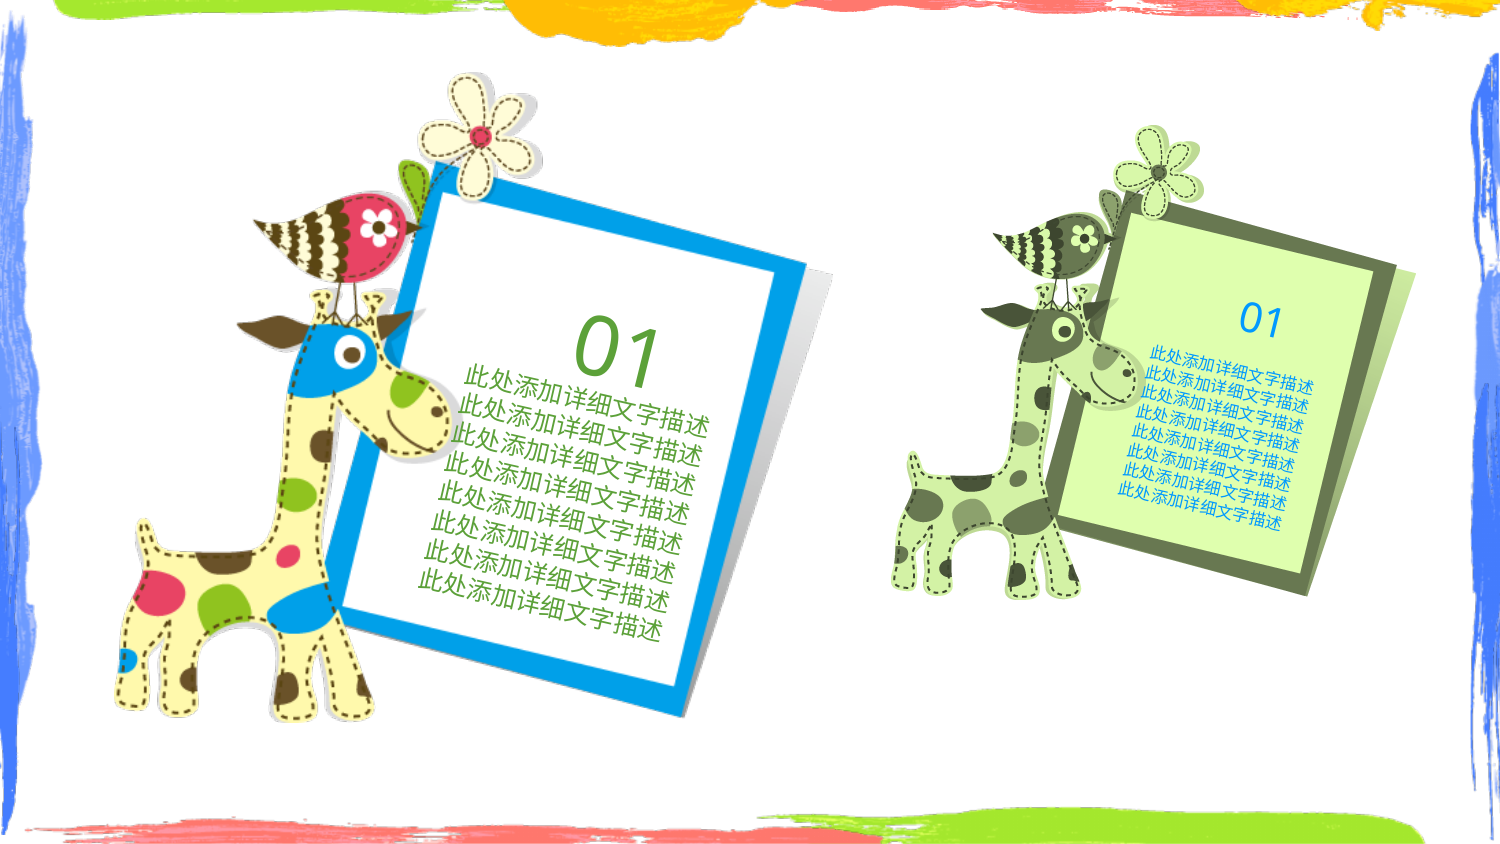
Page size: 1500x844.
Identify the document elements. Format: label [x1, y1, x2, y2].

picture [45, 0, 1500, 47]
text_box [891, 125, 1416, 600]
picture [25, 817, 910, 843]
picture [757, 807, 1436, 843]
picture [1471, 53, 1498, 83]
picture [0, 4, 43, 835]
text_box [114, 72, 833, 723]
picture [1471, 84, 1500, 382]
picture [1471, 383, 1500, 840]
